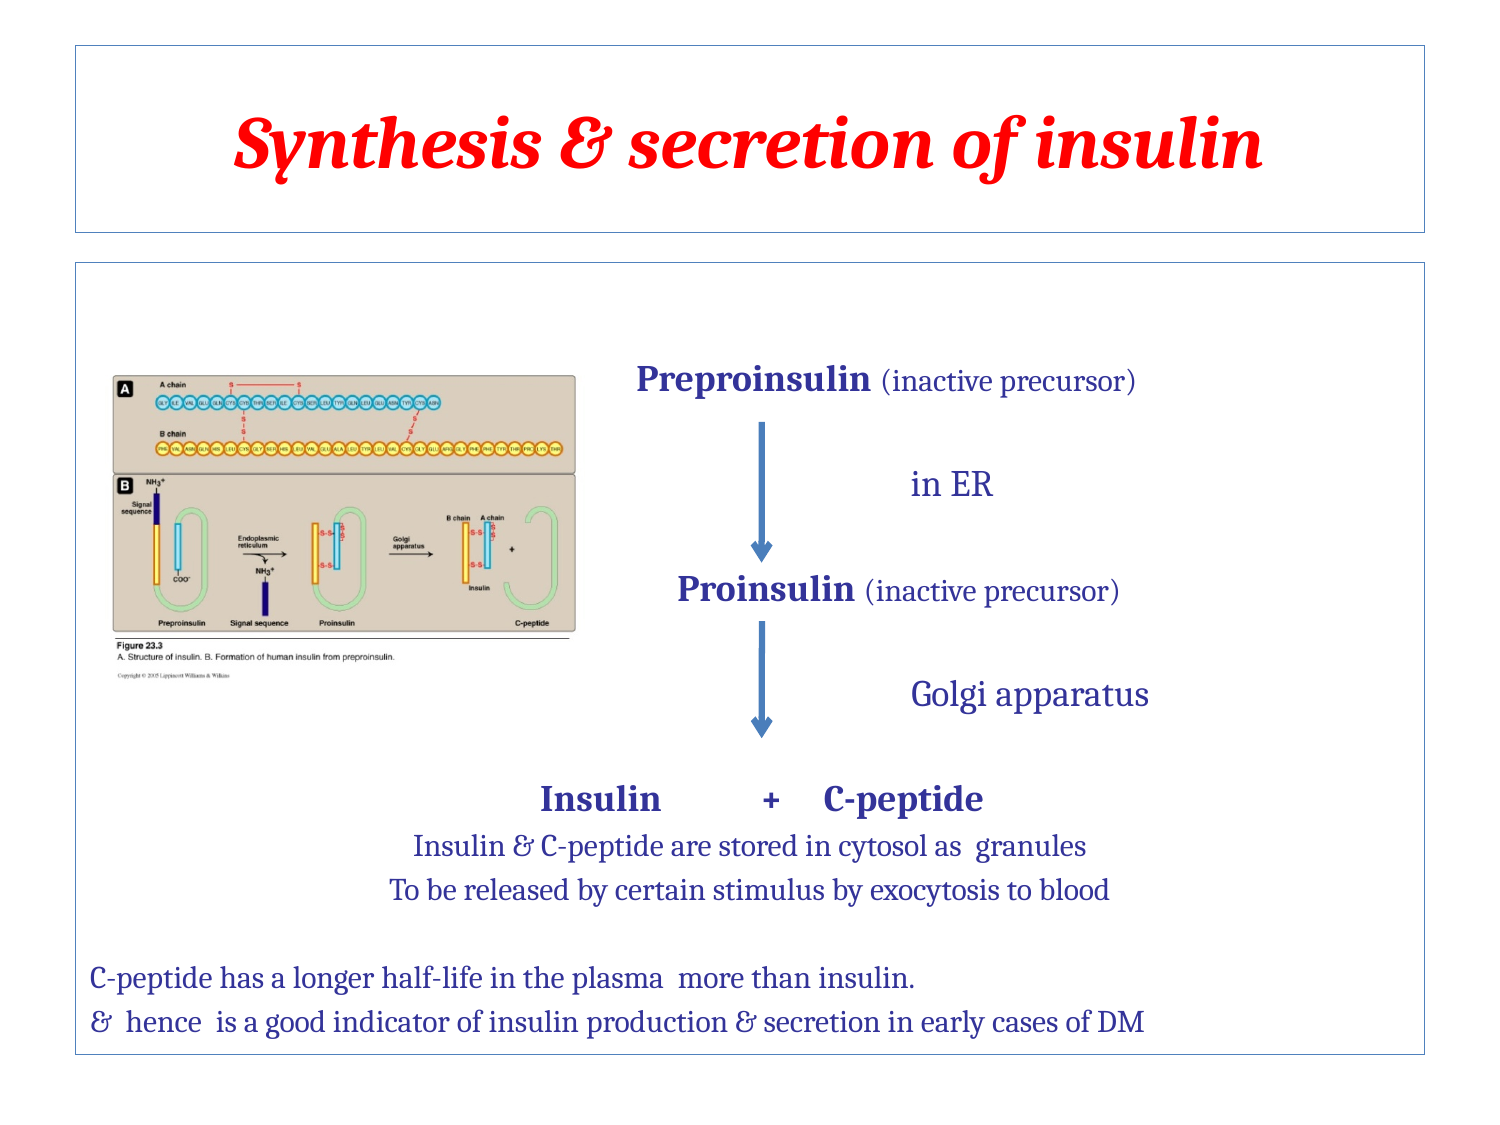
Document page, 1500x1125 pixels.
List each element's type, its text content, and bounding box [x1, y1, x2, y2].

title Synthesis & secretion of insulin [75, 45, 1425, 233]
picture [93, 362, 587, 751]
list Preproinsulin (inactive precursor) in ER Proinsulin (inactive precursor) Golgi apparatus Insulin + C-peptide Insulin & C-peptide are stored in cytosol as granules To be released by certain stimulus by exocytosis to blood C-peptide has a longer half-life in the plasma more than insulin. & hence is a good indicator of insulin production & secretion in early cases of DM [75, 262, 1425, 1055]
